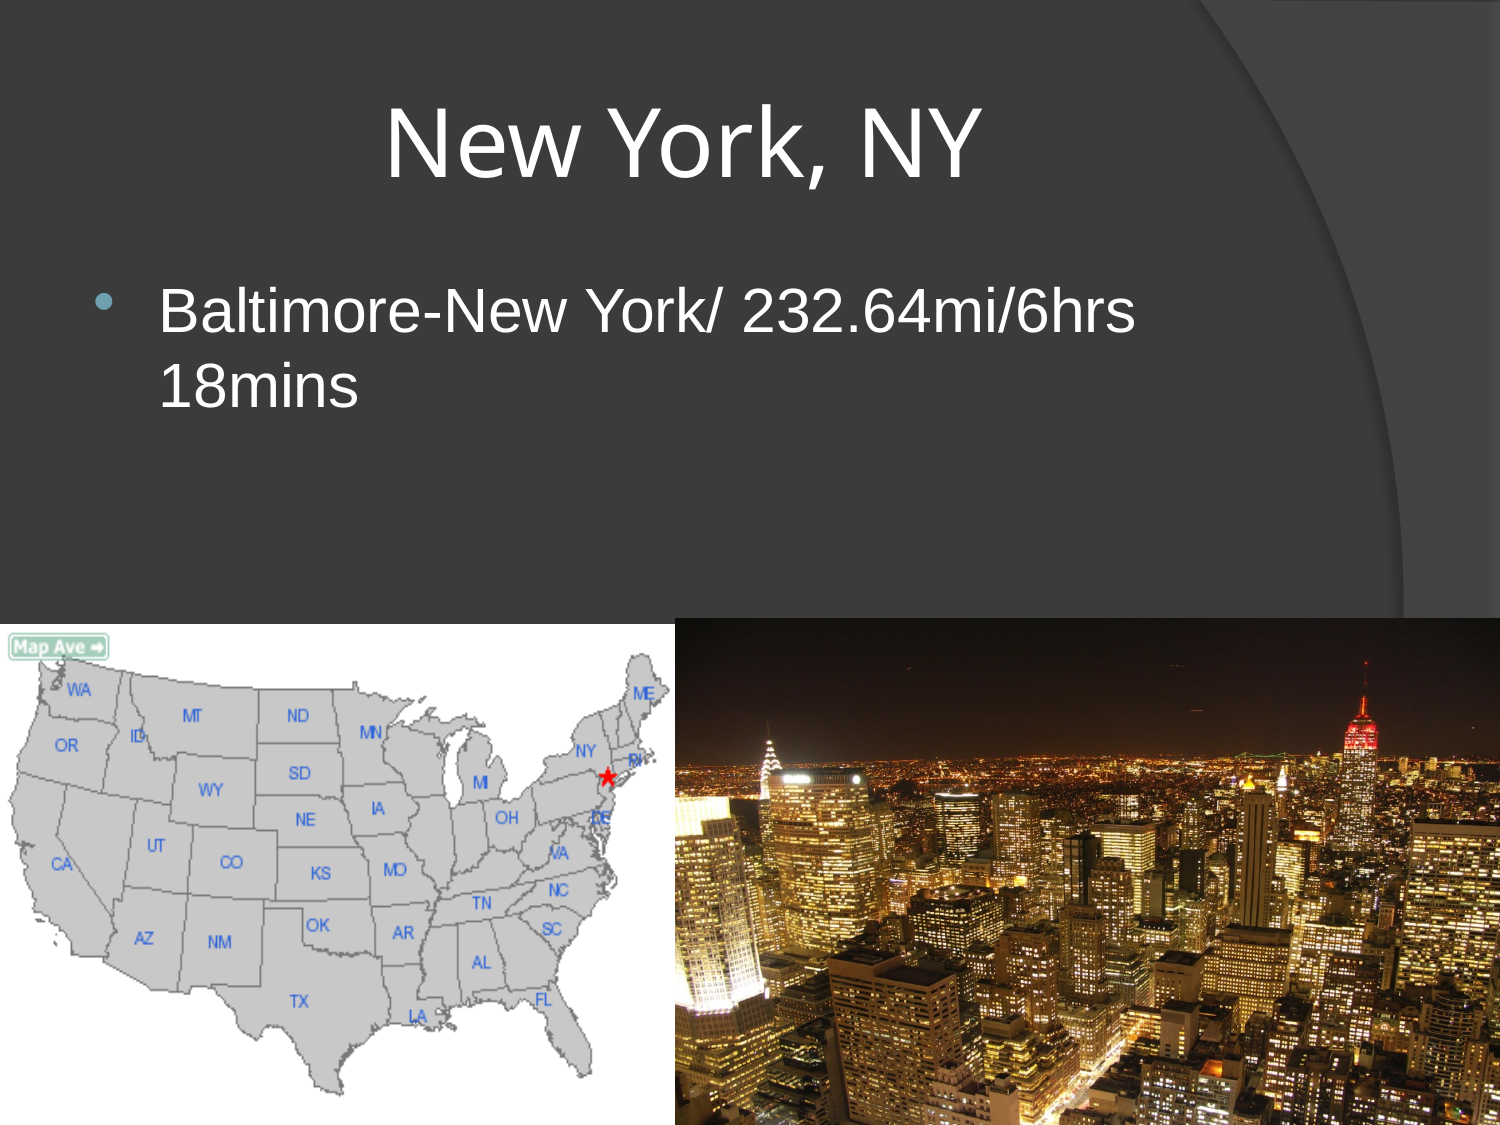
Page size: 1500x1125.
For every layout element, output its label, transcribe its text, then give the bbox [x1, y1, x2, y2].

picture [674, 618, 1500, 1125]
list Baltimore-New York/ 232.64mi/6hrs 18mins [75, 262, 1300, 616]
title New York, NY [75, 45, 1300, 233]
picture [0, 624, 666, 1125]
